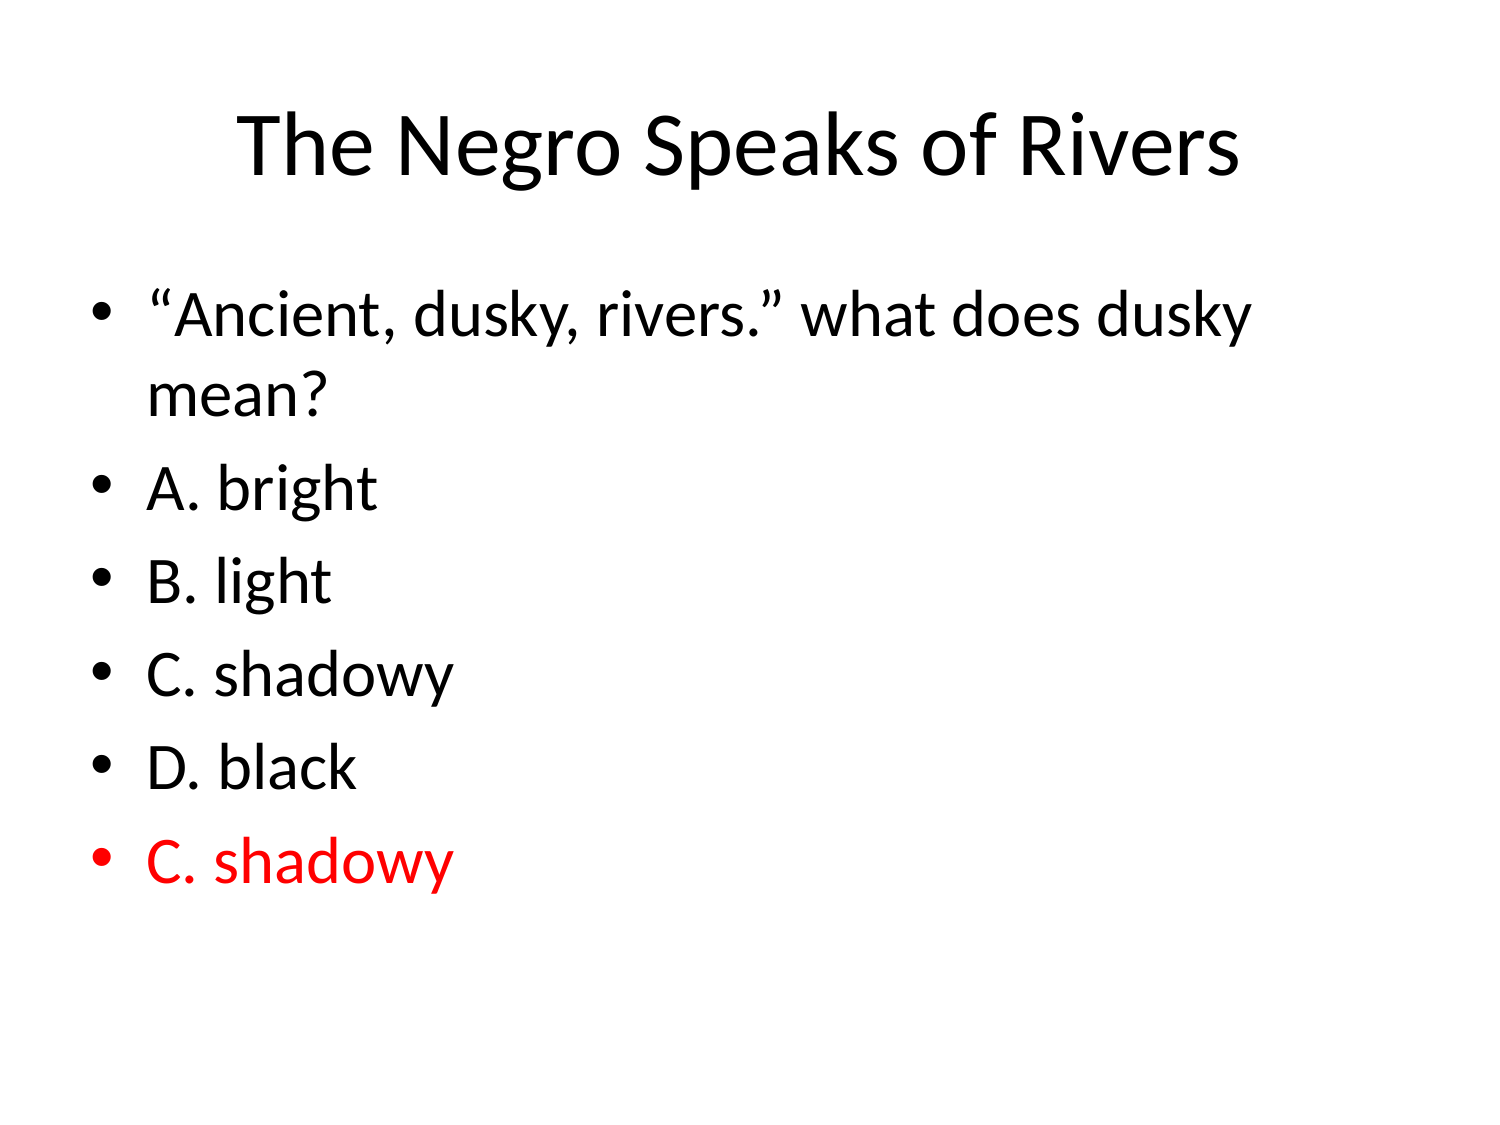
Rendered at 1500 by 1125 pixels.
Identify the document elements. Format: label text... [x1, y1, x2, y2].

title The Negro Speaks of Rivers [75, 45, 1425, 233]
list “Ancient, dusky, rivers.” what does dusky mean? A. bright B. light C. shadowy D. black C. shadowy [75, 262, 1425, 1005]
